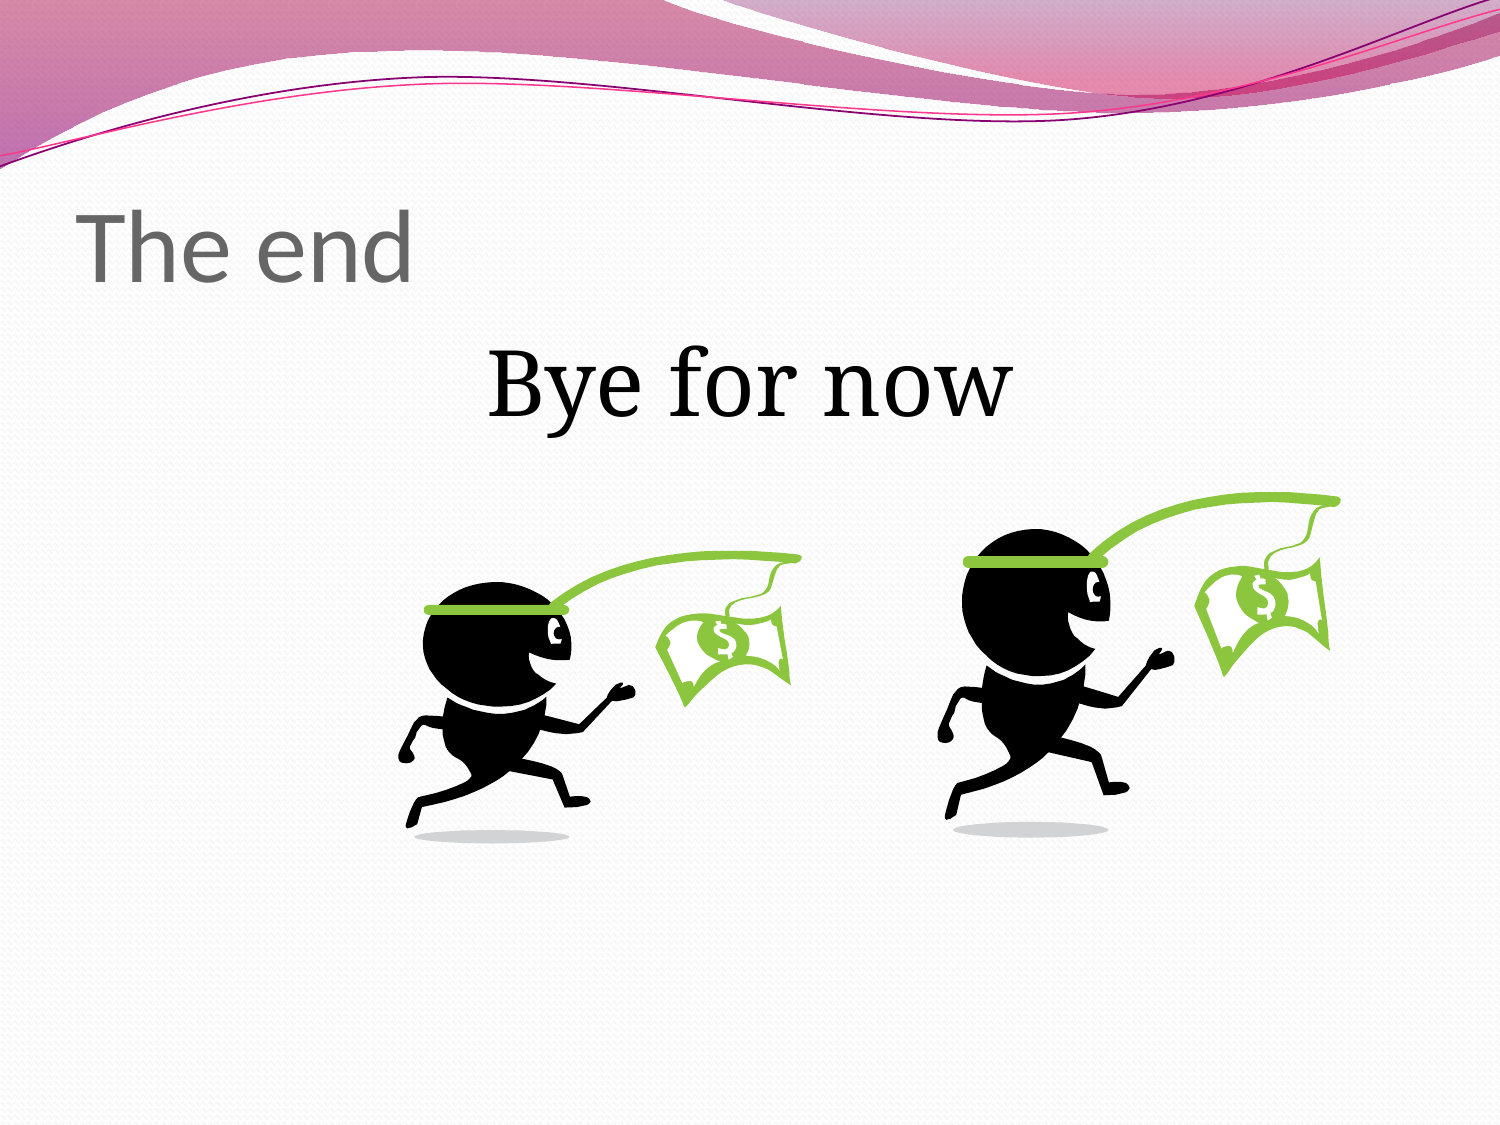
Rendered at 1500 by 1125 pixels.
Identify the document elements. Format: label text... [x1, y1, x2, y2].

list Bye for now [75, 317, 1425, 1038]
picture [937, 491, 1342, 838]
picture [398, 550, 803, 844]
title The end [75, 115, 1425, 303]
